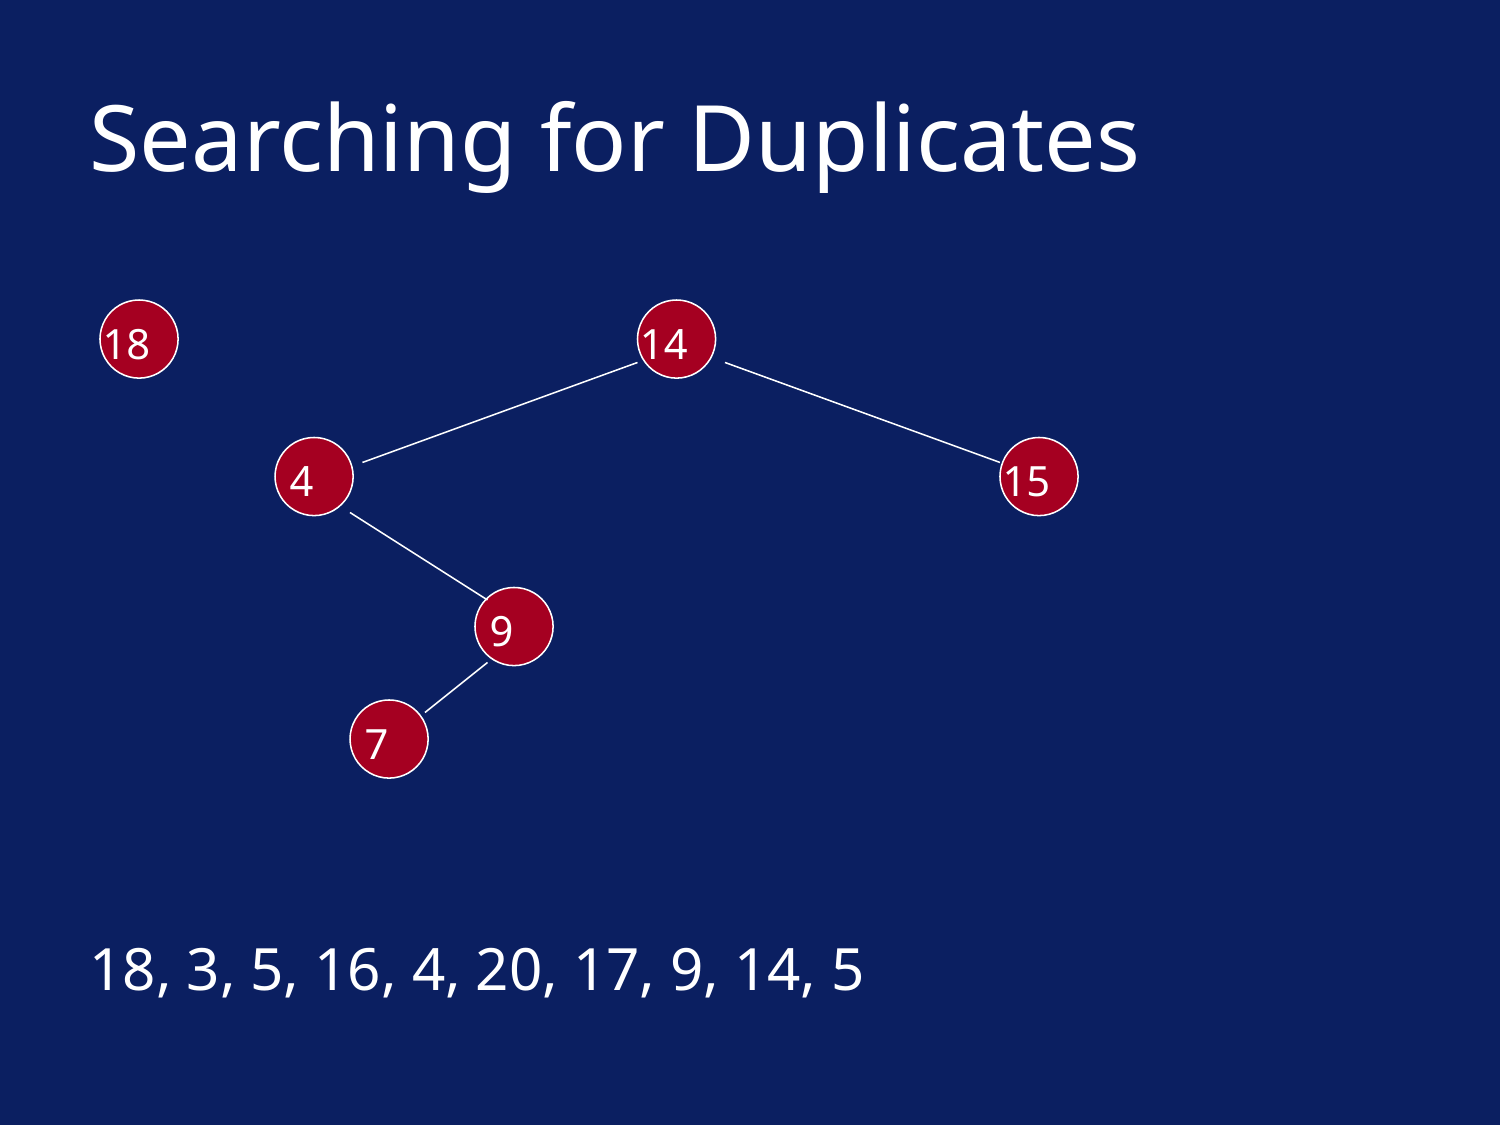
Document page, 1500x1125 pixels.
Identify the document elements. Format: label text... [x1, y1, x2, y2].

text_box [362, 362, 638, 463]
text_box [624, 299, 716, 389]
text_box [349, 512, 488, 601]
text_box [424, 662, 488, 713]
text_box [724, 362, 1001, 463]
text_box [462, 587, 554, 676]
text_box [262, 437, 354, 526]
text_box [337, 699, 429, 789]
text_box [87, 299, 179, 389]
list 18, 3, 5, 16, 4, 20, 17, 9, 14, 5 [74, 924, 1425, 1038]
title Searching for Duplicates [74, 59, 1425, 210]
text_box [987, 437, 1079, 526]
